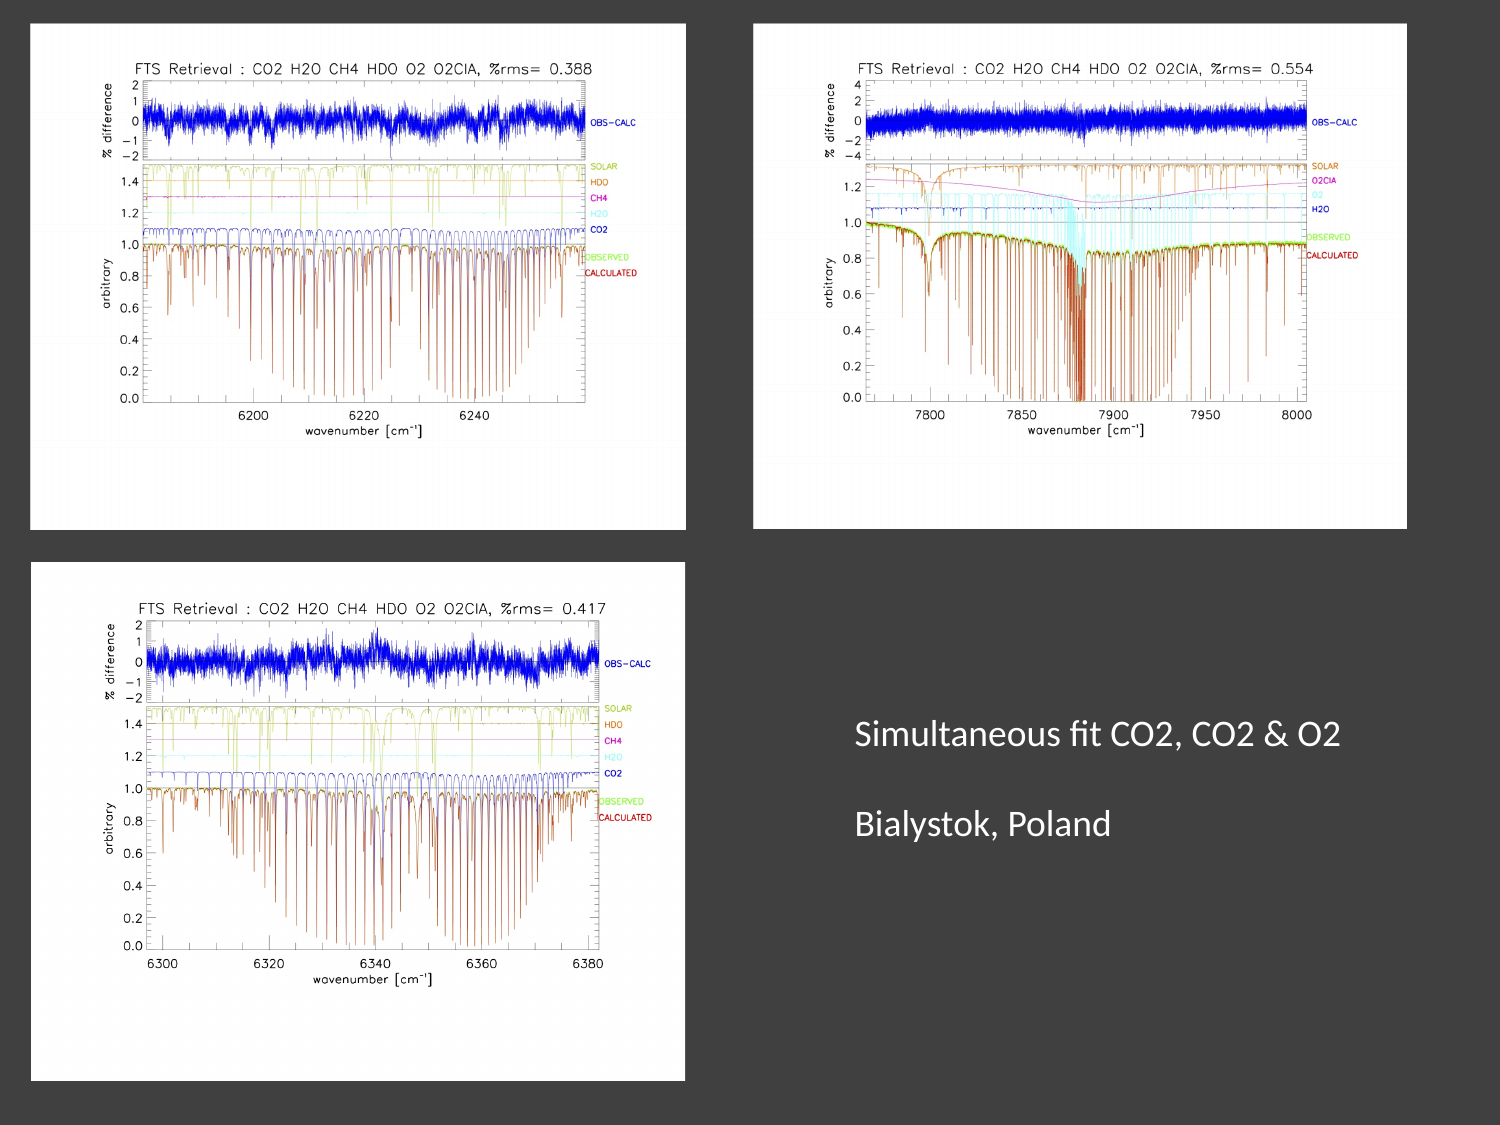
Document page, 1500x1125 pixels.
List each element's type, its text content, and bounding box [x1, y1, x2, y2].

picture [754, 0, 1406, 604]
picture [31, 0, 685, 605]
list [0, 562, 686, 1081]
text_box Simultaneous fit CO2, CO2 & O2 Bialystok, Poland [839, 701, 1357, 852]
